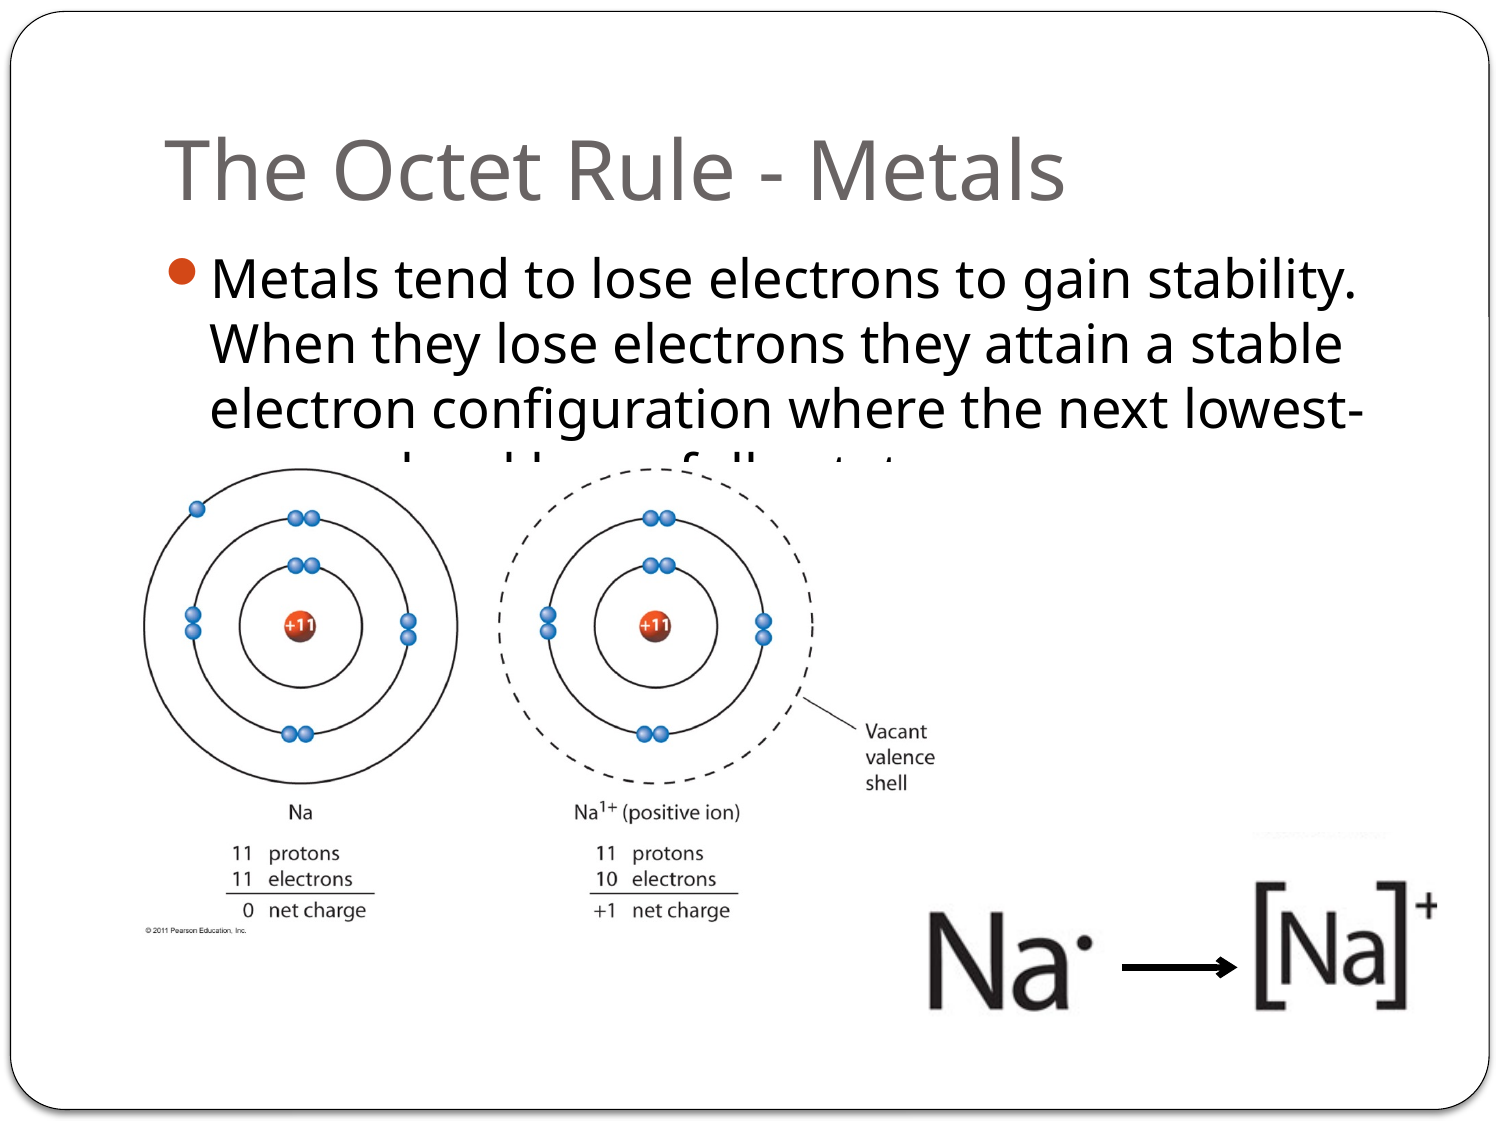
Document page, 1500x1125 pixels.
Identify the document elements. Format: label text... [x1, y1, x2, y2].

list Metals tend to lose electrons to gain stability. When they lose electrons they attain a stable electron configuration where the next lowest-energy level has a full octet. [150, 237, 1425, 513]
title The Octet Rule - Metals [150, 45, 1425, 233]
picture [137, 462, 1115, 1073]
picture [1185, 831, 1438, 1047]
